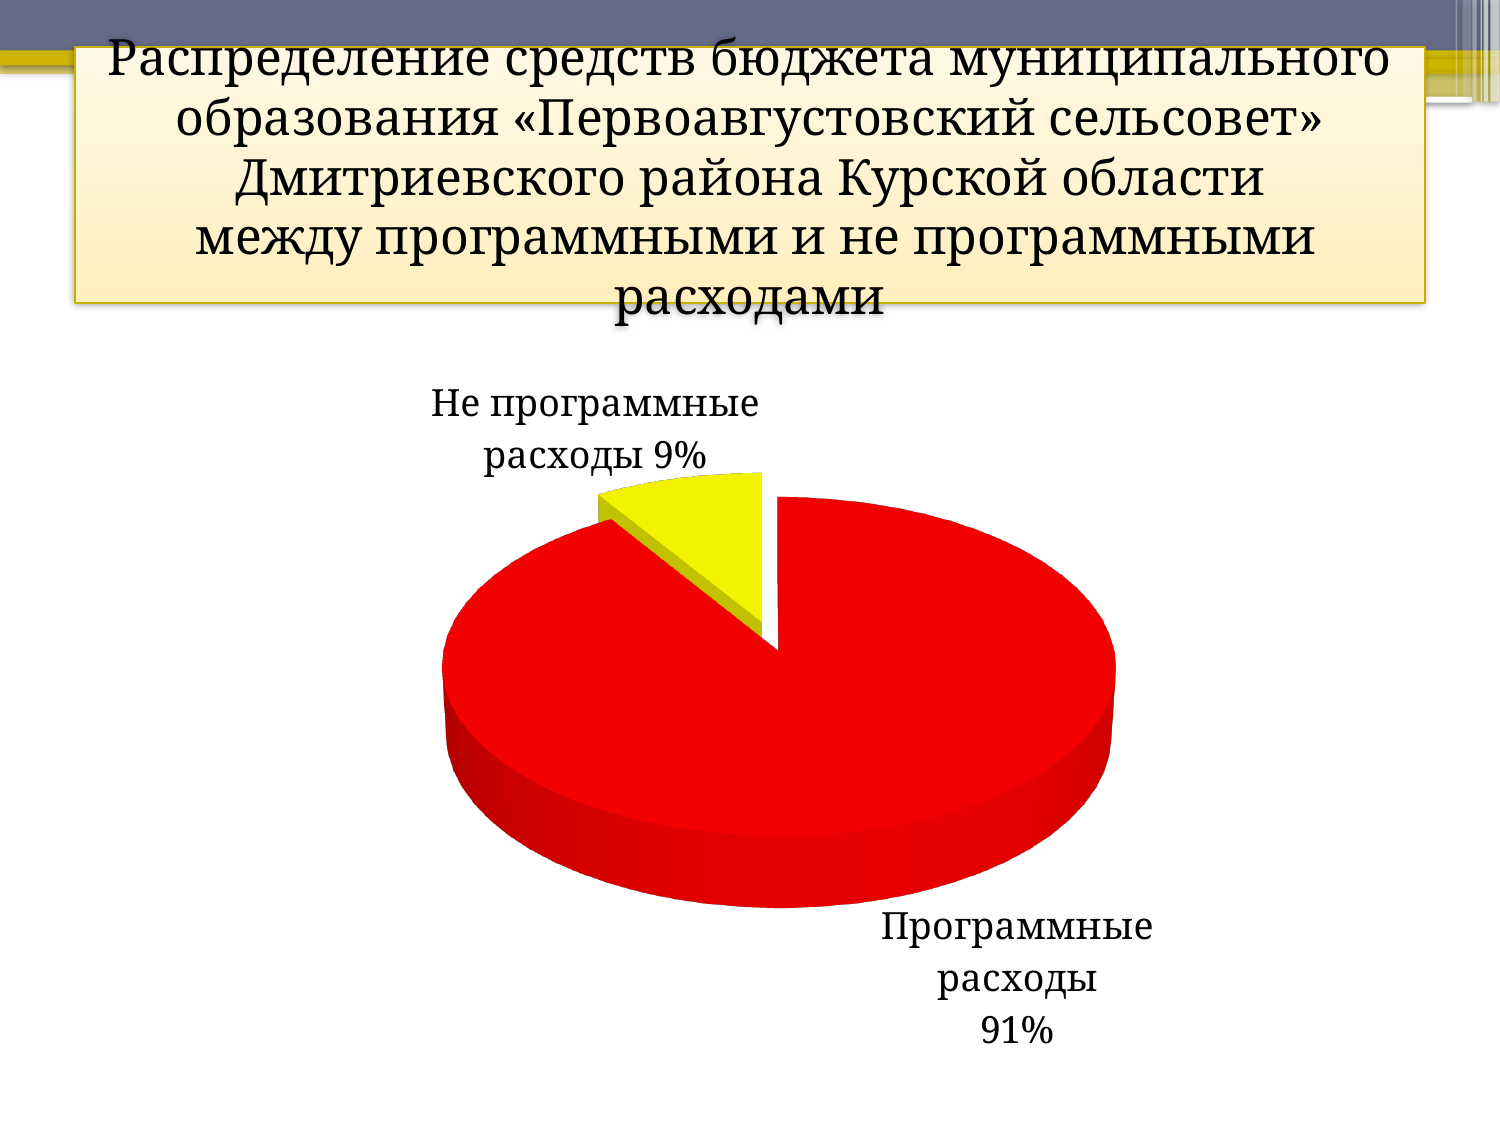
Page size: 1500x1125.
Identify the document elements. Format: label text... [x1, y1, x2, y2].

chart [70, 351, 1421, 1072]
title Распределение средств бюджета муниципального образования «Первоавгустовский сельсовет» Дмитриевского района Курской области между программными и не программными расходами [74, 46, 1426, 304]
